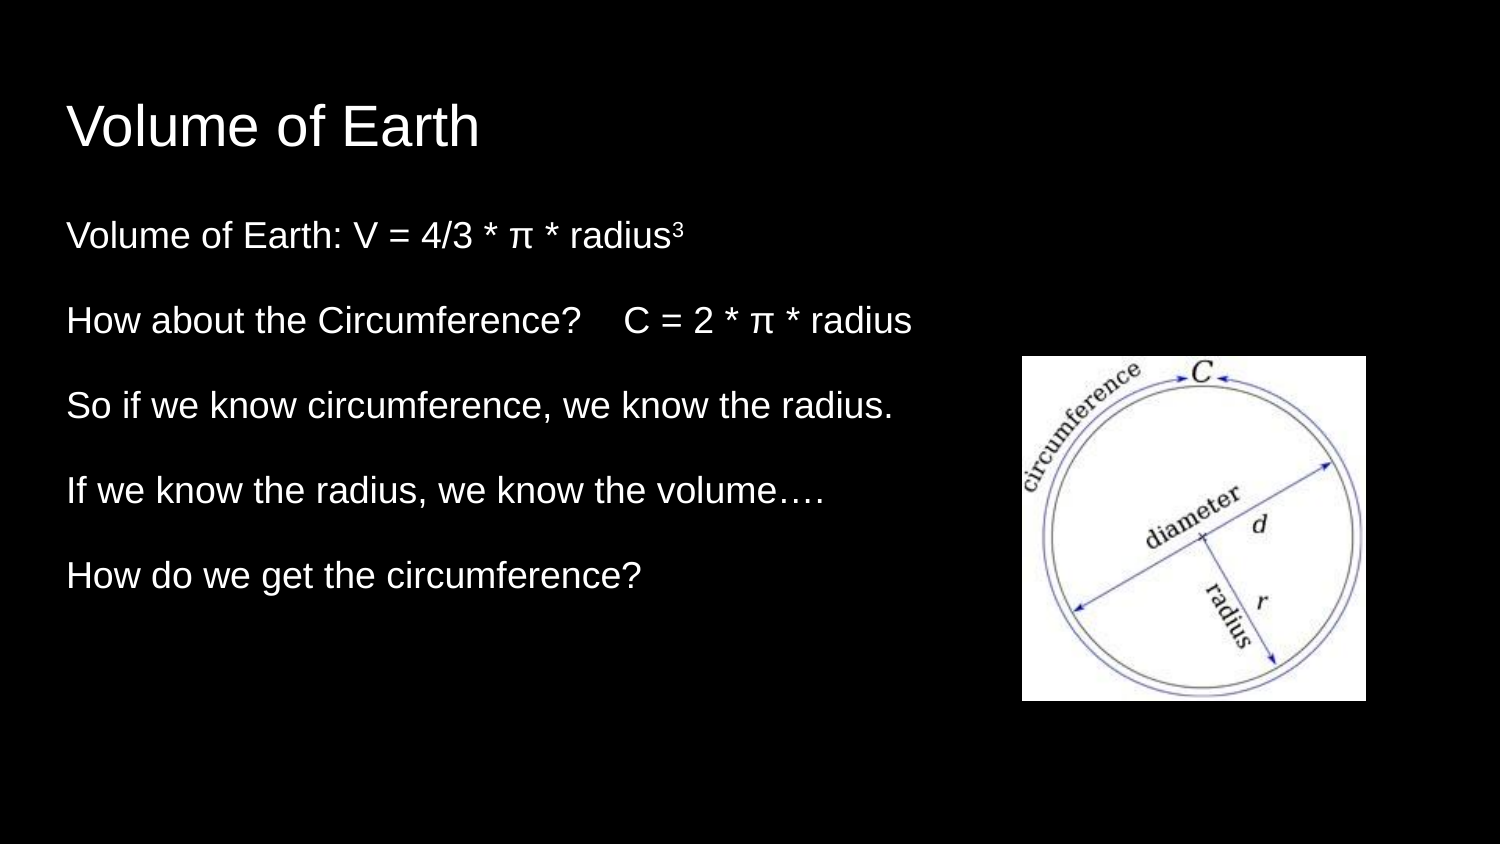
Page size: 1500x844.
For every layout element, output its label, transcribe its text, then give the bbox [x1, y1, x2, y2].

picture [1021, 356, 1367, 701]
title Volume of Earth [51, 72, 1449, 167]
list Volume of Earth: V = 4/3 * π * radius3 How about the Circumference? C = 2 * π * radius So if we know circumference, we know the radius. If we know the radius, we know the volume…. How do we get the circumference? [51, 189, 1008, 750]
